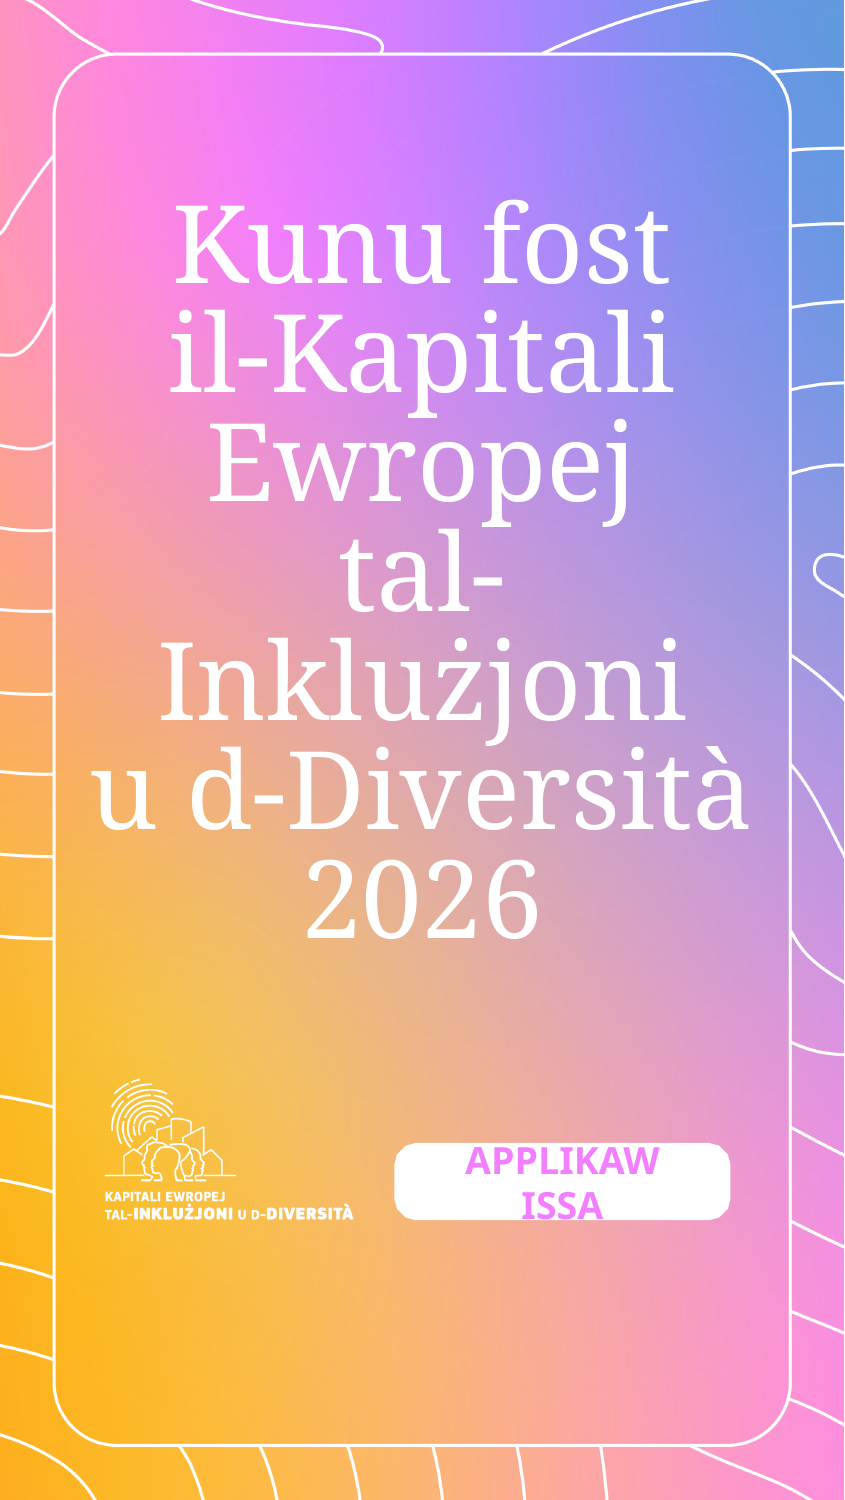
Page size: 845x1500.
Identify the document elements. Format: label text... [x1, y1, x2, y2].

text_box APPLIKAW ISSA [408, 1156, 717, 1207]
picture [0, 0, 844, 1500]
title Kunu fost il-Kapitali Ewropej tal-Inklużjoni u d-Diversità 2026 [63, 163, 781, 993]
